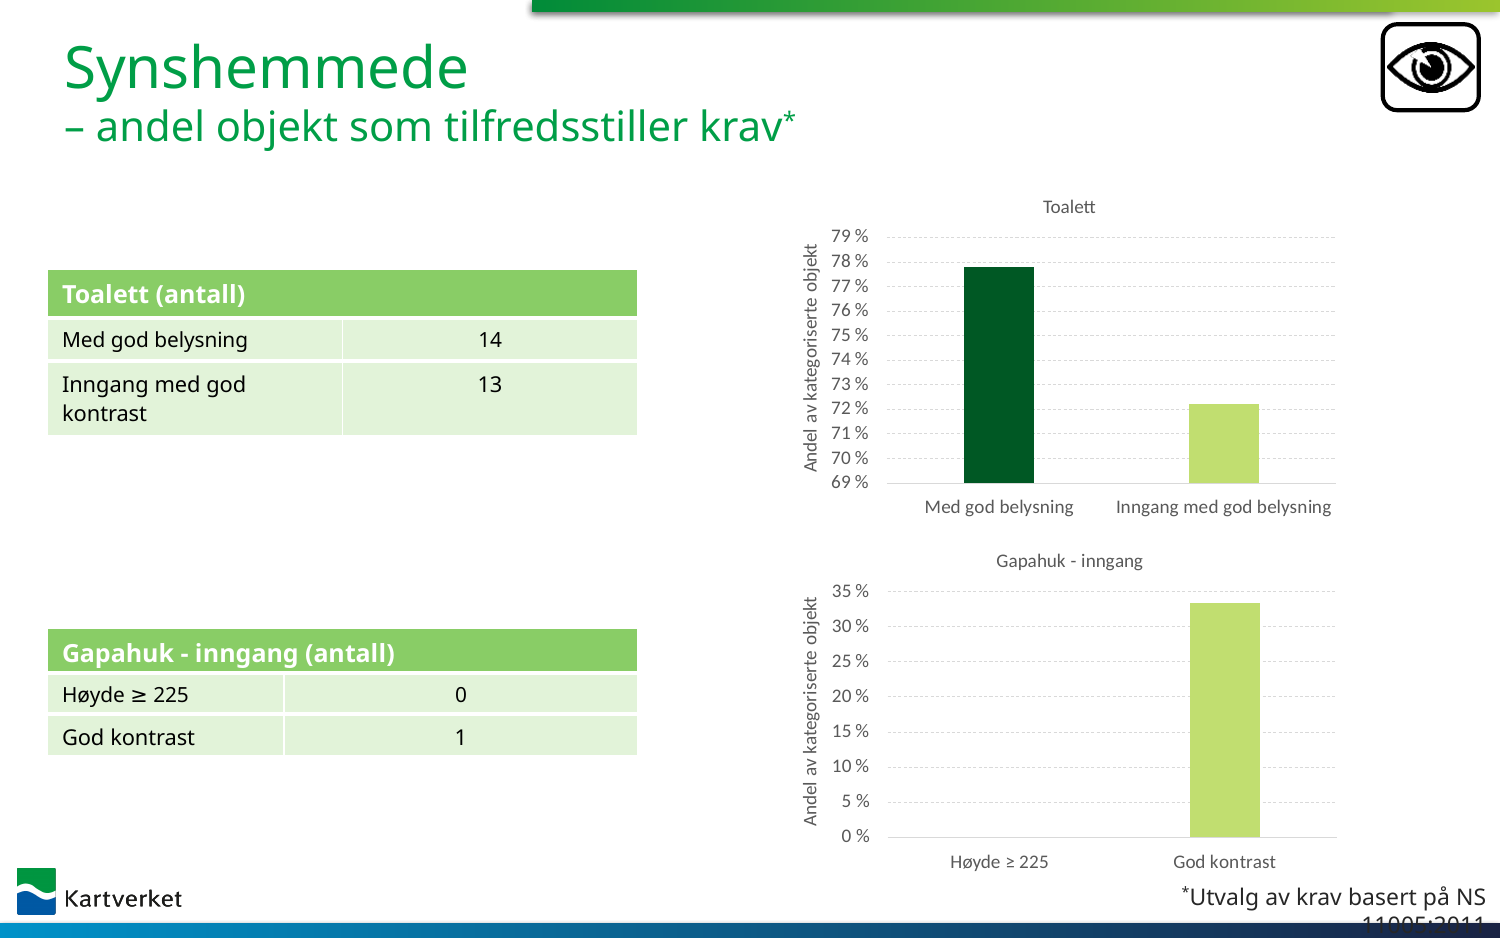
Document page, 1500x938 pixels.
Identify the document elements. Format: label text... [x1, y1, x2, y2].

picture [791, 187, 1347, 526]
table_cell 14 [343, 320, 637, 359]
table_cell Med god belysning [48, 320, 342, 359]
table_cell 0 [285, 675, 637, 712]
table_cell 1 [285, 716, 637, 755]
table_cell Inngang med god kontrast [48, 363, 342, 435]
table_cell God kontrast [48, 716, 283, 755]
text_box Synshemmede – andel objekt som tilfredsstiller krav* [49, 24, 1431, 158]
table_header Toalett (antall) [48, 270, 637, 316]
table_header Gapahuk - inngang (antall) [48, 629, 637, 671]
table_cell 13 [343, 363, 637, 435]
text_box *Utvalg av krav basert på NS 11005:2011 [1068, 873, 1500, 938]
picture [791, 541, 1348, 880]
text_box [1382, 24, 1480, 111]
table_cell Høyde ≥ 225 [48, 675, 283, 712]
